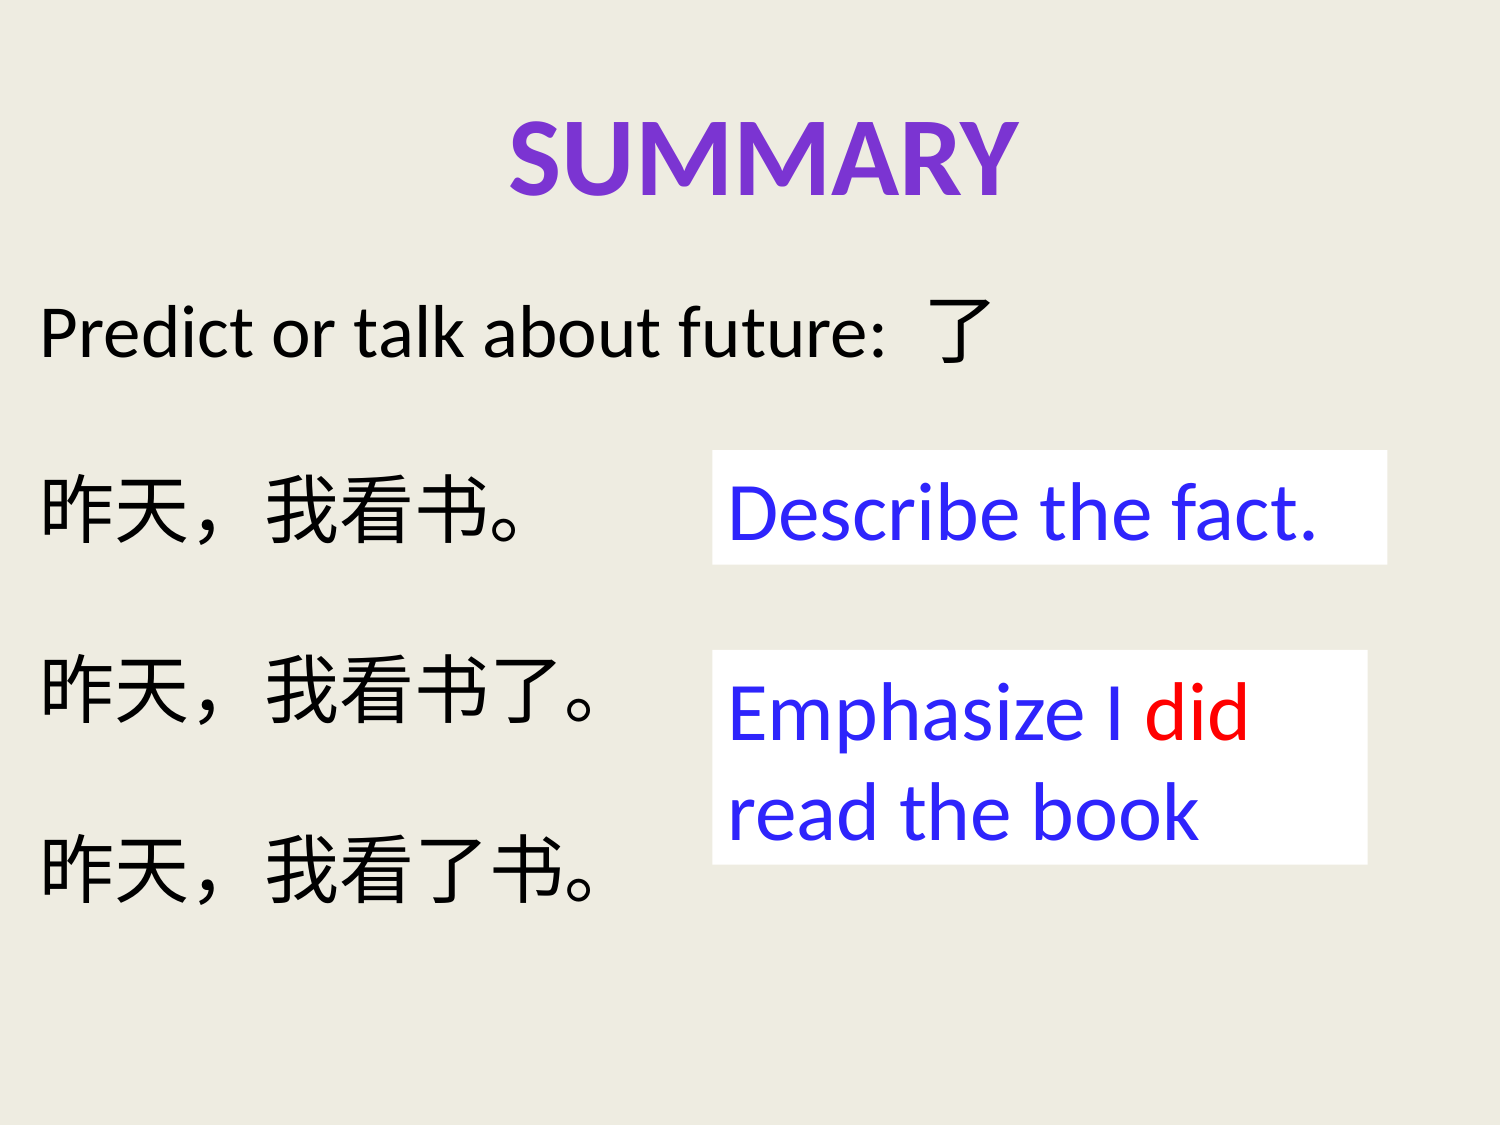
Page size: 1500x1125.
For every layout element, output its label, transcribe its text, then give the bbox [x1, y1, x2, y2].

text_box Describe the fact. [712, 450, 1388, 565]
text_box Predict or talk about future: 了 昨天，我看书。 昨天，我看书了。 昨天，我看了书。 [24, 274, 1275, 1125]
text_box Emphasize I did read the book [712, 649, 1368, 865]
text_box Summary [493, 74, 1035, 225]
